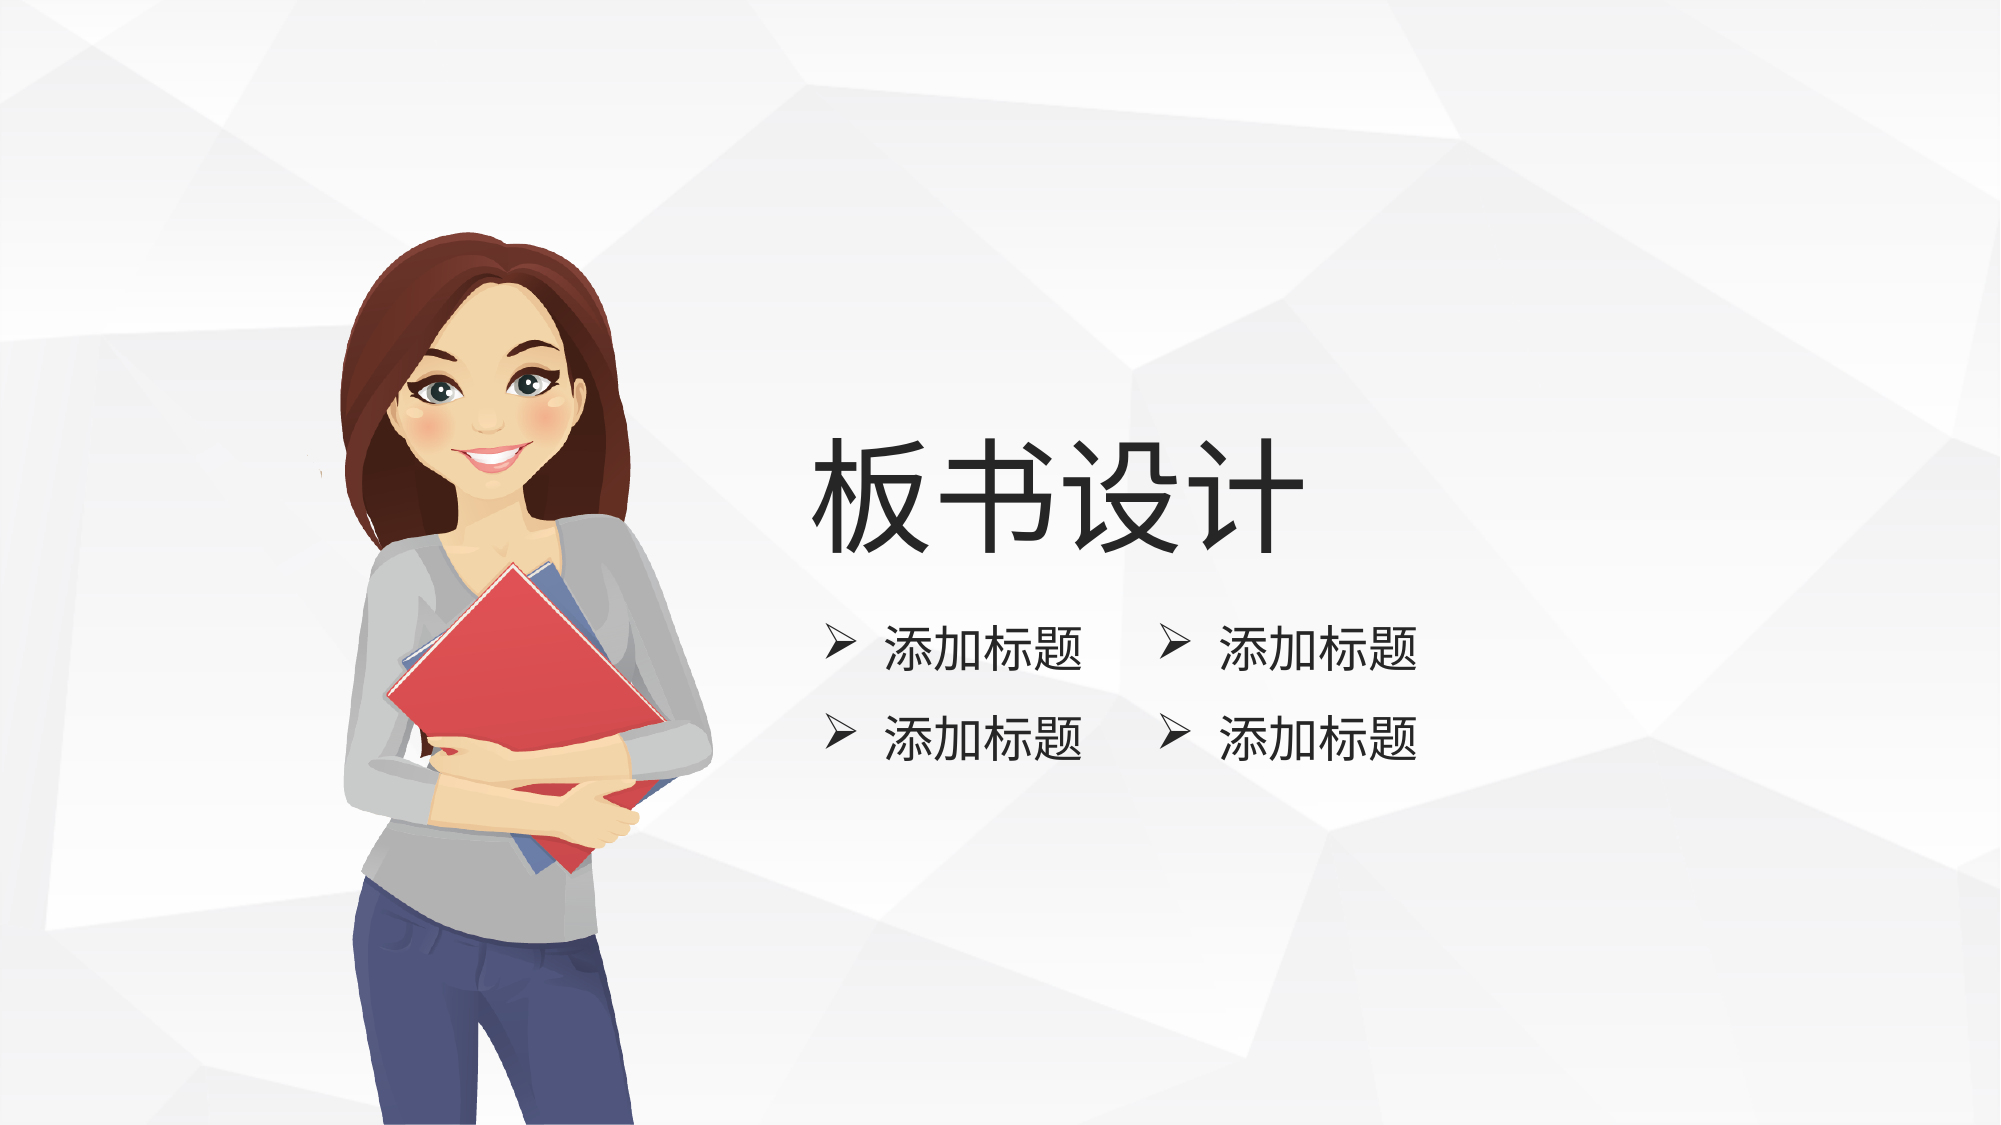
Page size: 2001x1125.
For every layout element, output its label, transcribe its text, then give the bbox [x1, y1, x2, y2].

text_box 添加标题 [806, 580, 1140, 685]
text_box 板书设计 [793, 411, 1497, 577]
text_box 添加标题 [806, 669, 1126, 775]
picture [0, 0, 2000, 1125]
text_box 添加标题 添加标题 [1140, 580, 1483, 775]
